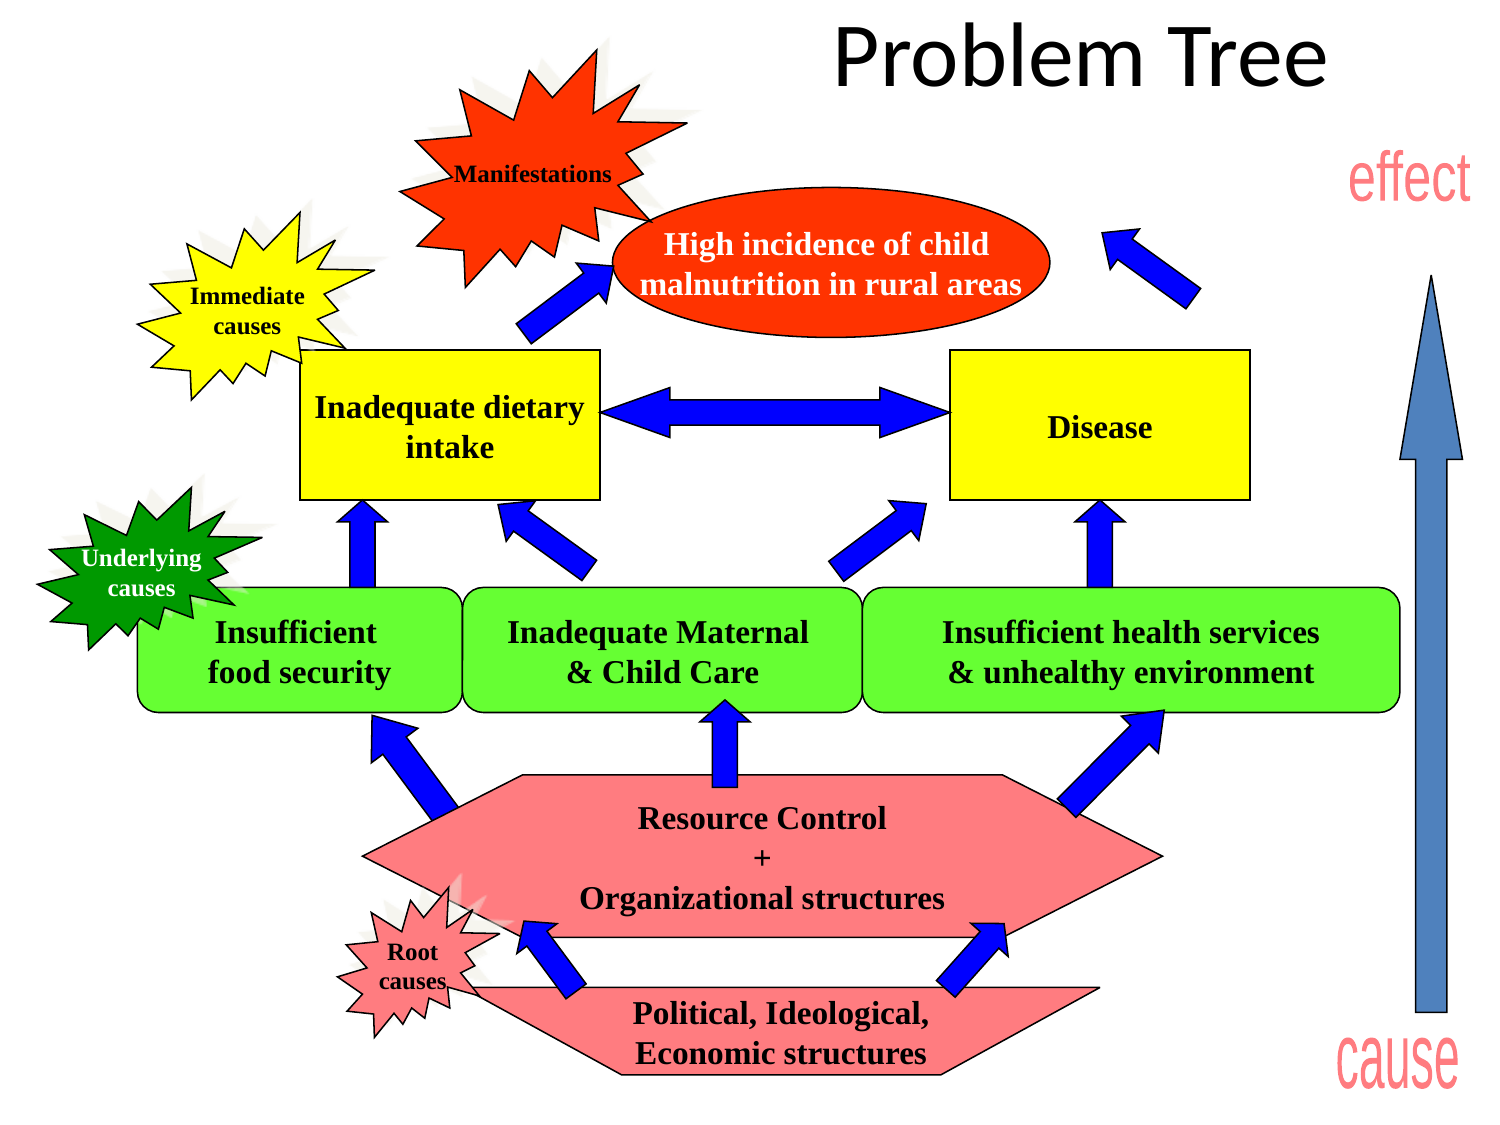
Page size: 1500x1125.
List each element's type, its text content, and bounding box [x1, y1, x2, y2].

text_box [600, 387, 951, 438]
text_box Resource Control + Organizational structures [362, 774, 1163, 938]
text_box Disease [949, 349, 1250, 500]
text_box [1399, 274, 1463, 1013]
text_box [1074, 499, 1126, 588]
text_box Political, Ideological, Economic structures [473, 987, 1101, 1075]
text_box [371, 715, 459, 820]
text_box Inadequate Maternal & Child Care [462, 587, 862, 713]
text_box [1102, 228, 1201, 309]
text_box [516, 263, 614, 344]
text_box [936, 923, 1009, 998]
text_box Insufficient food security [137, 587, 462, 713]
text_box [498, 500, 597, 581]
text_box Root causes [337, 887, 500, 1038]
title Problem Tree [762, 0, 1401, 113]
text_box Underlying causes [37, 487, 263, 650]
text_box [516, 921, 587, 999]
text_box Inadequate dietary intake [299, 349, 600, 500]
text_box Manifestations [399, 49, 688, 288]
text_box High incidence of child malnutrition in rural areas [612, 187, 1050, 338]
text_box [699, 699, 751, 788]
text_box [1057, 710, 1165, 818]
text_box Immediate causes [137, 212, 375, 400]
text_box [828, 500, 927, 582]
text_box [337, 499, 388, 588]
text_box Insufficient health services & unhealthy environment [862, 587, 1400, 713]
